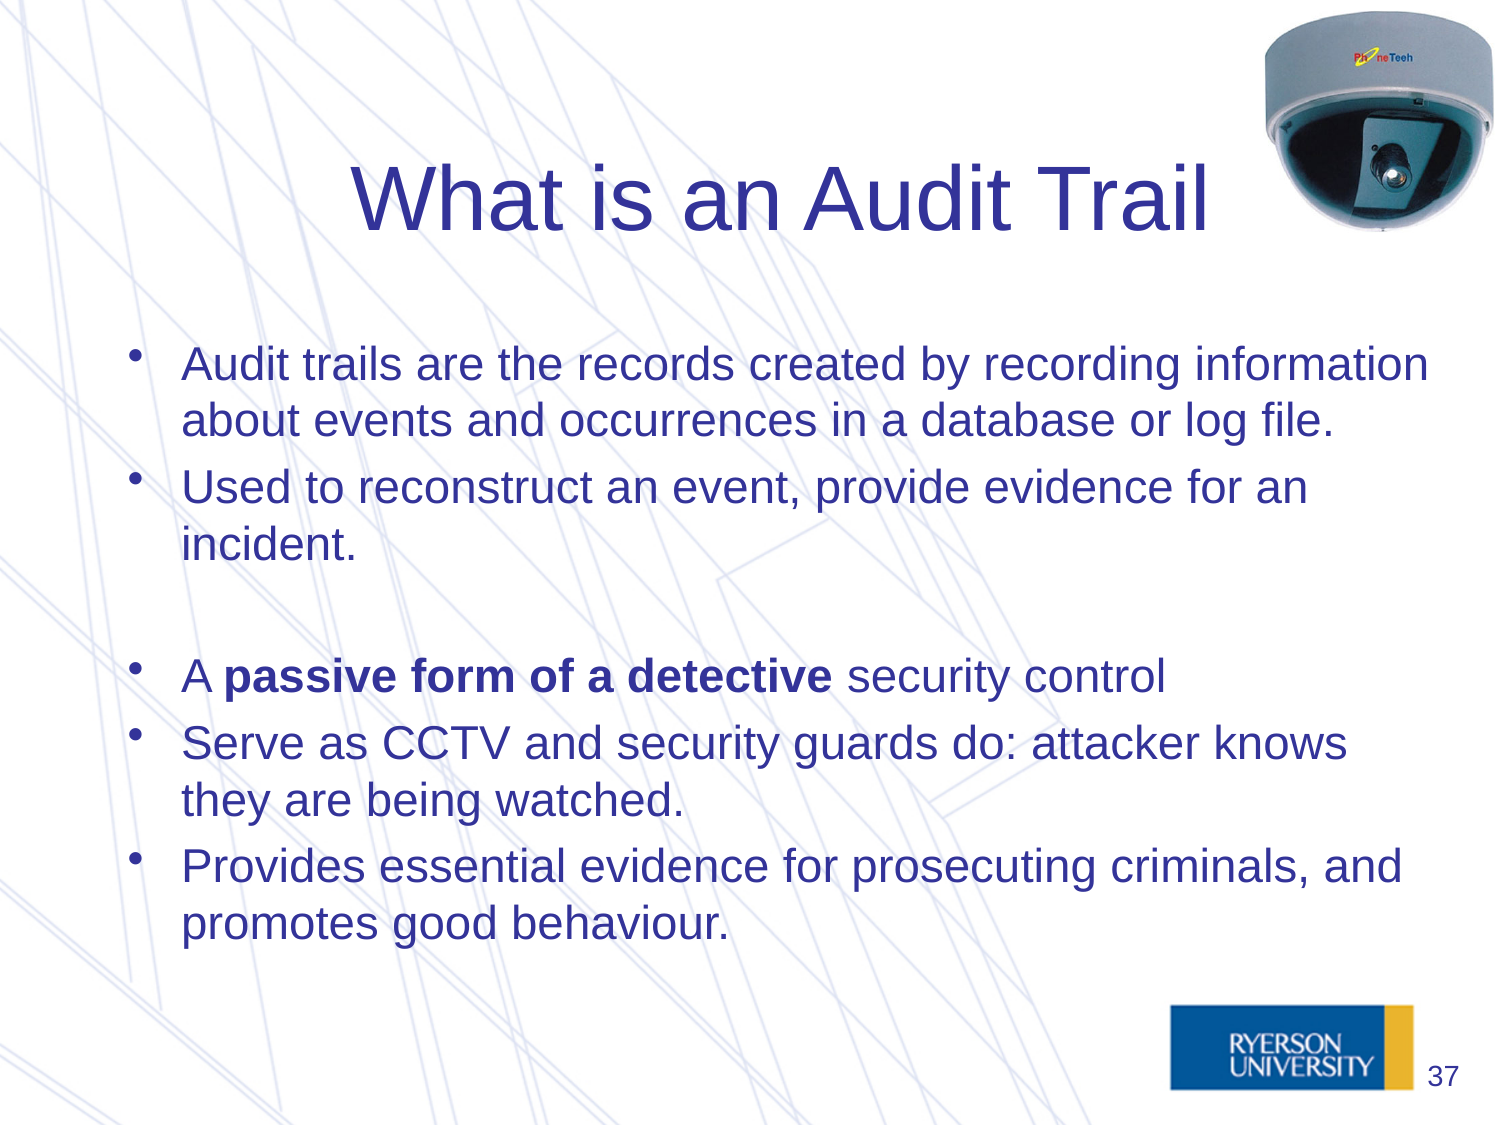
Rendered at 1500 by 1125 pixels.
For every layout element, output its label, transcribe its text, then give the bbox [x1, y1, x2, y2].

list Audit trails are the records created by recording information about events and occurrences in a database or log file. Used to reconstruct an event, provide evidence for an incident. A passive form of a detective security control Serve as CCTV and security guards do: attacker knows they are being watched. Provides essential evidence for prosecuting criminals, and promotes good behaviour. [112, 324, 1451, 1001]
picture [0, 0, 1500, 1125]
slide_number 37 [1399, 1049, 1476, 1113]
title What is an Audit Trail [112, 99, 1451, 288]
